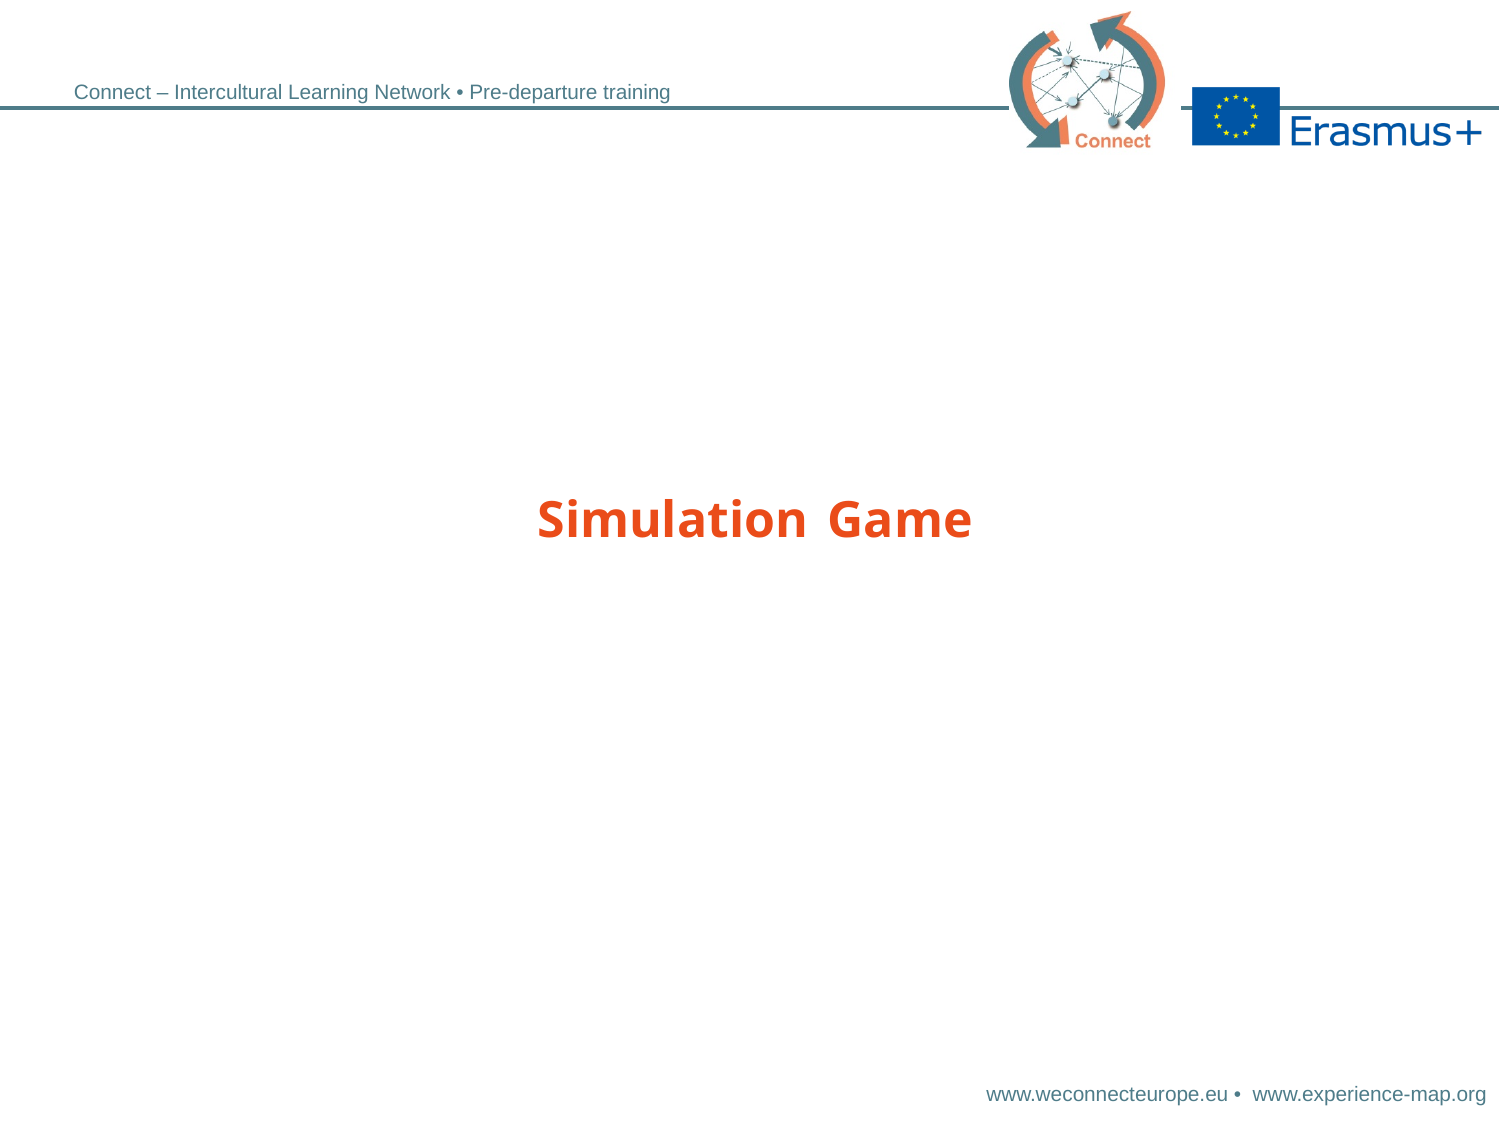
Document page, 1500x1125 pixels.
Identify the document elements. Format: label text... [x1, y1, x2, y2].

picture [1009, 11, 1498, 162]
list Simulation Game [75, 349, 1436, 603]
